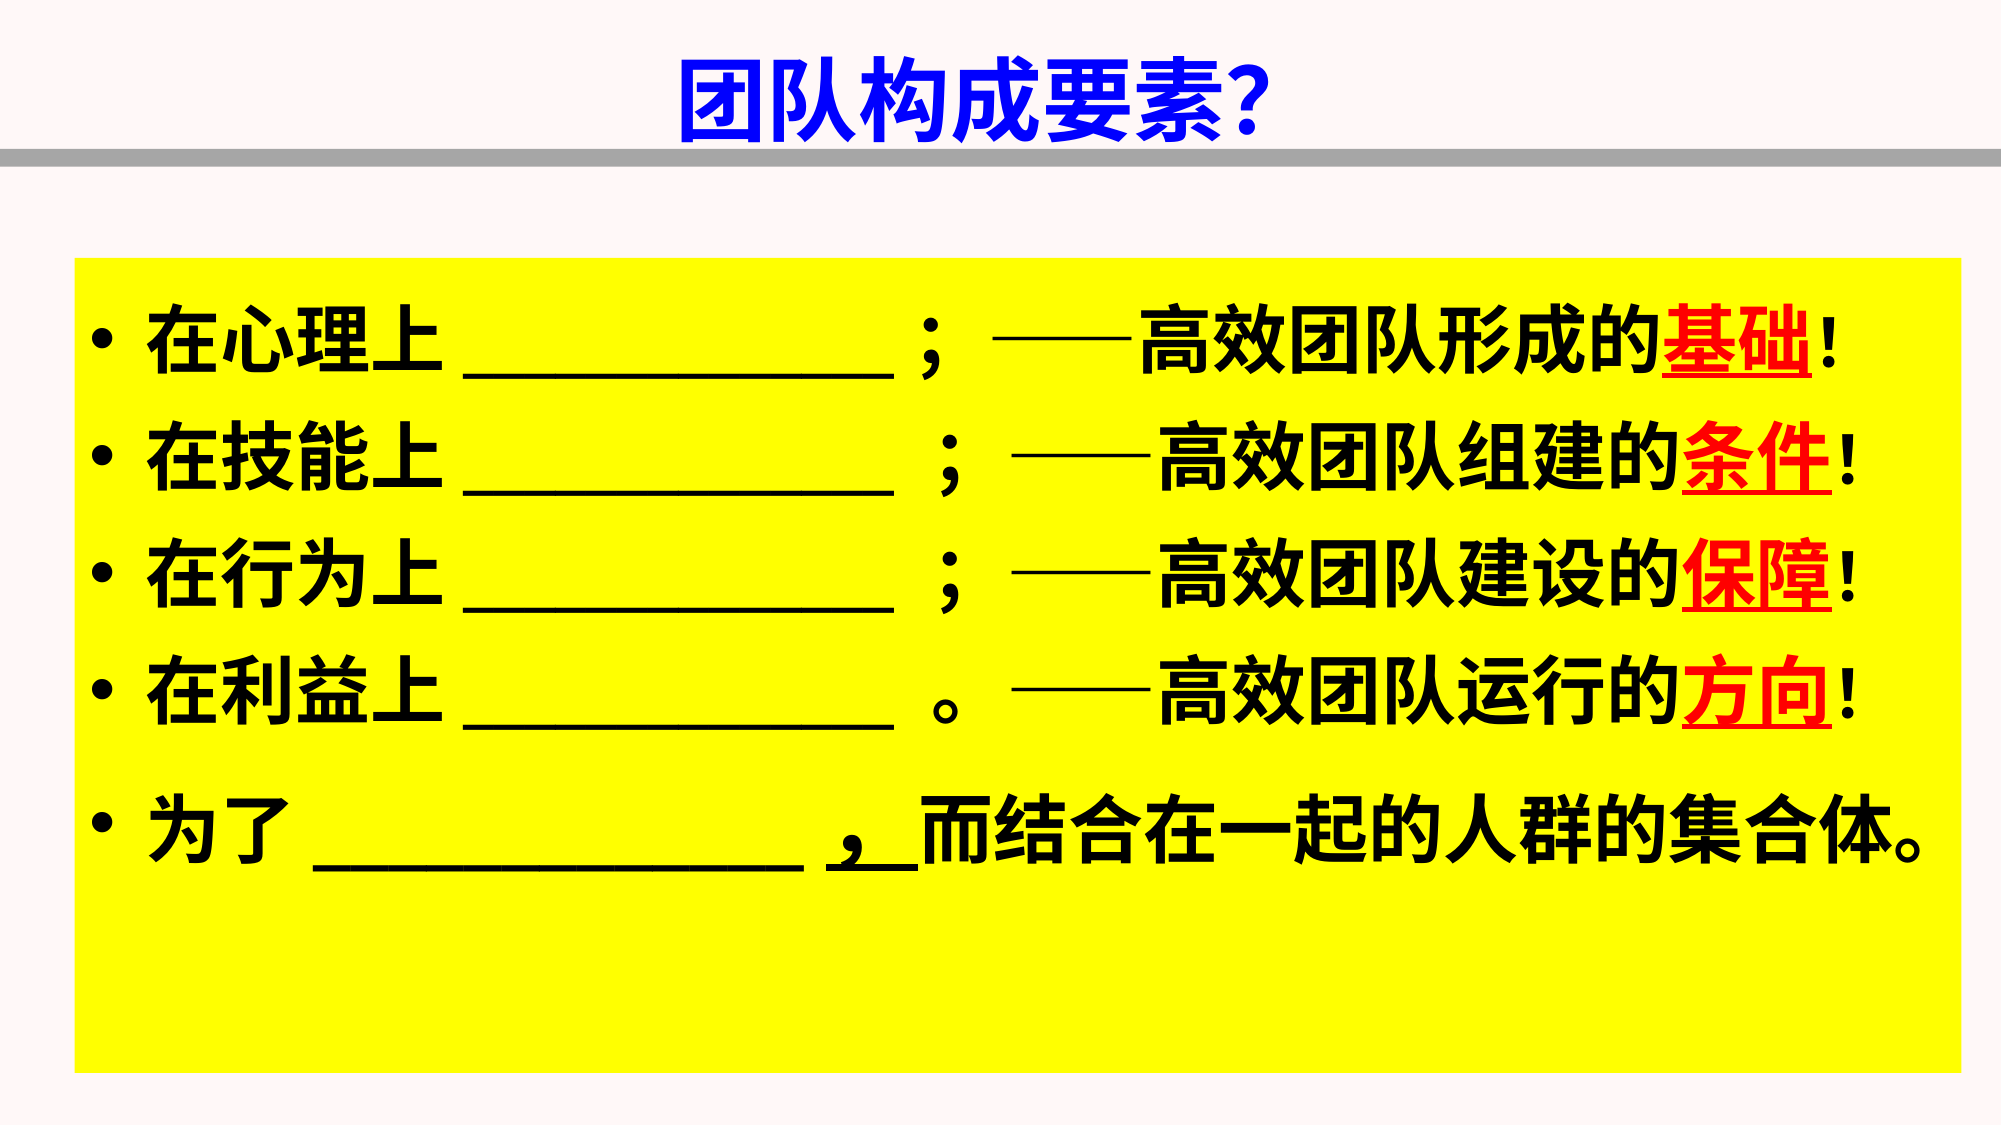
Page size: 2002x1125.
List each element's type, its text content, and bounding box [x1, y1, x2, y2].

text_box 团队构成要素？ [145, 35, 1847, 198]
text_box 在心理上______________；——高效团队形成的基础！ 在技能上______________ ；——高效团队组建的条件！ 在行为上______________ ；——高效团队建设的保障！ 在利益上______________ 。——高效团队运行的方向！ 为了_____________，而结合在一起的人群的集合体。 [74, 257, 1962, 1073]
